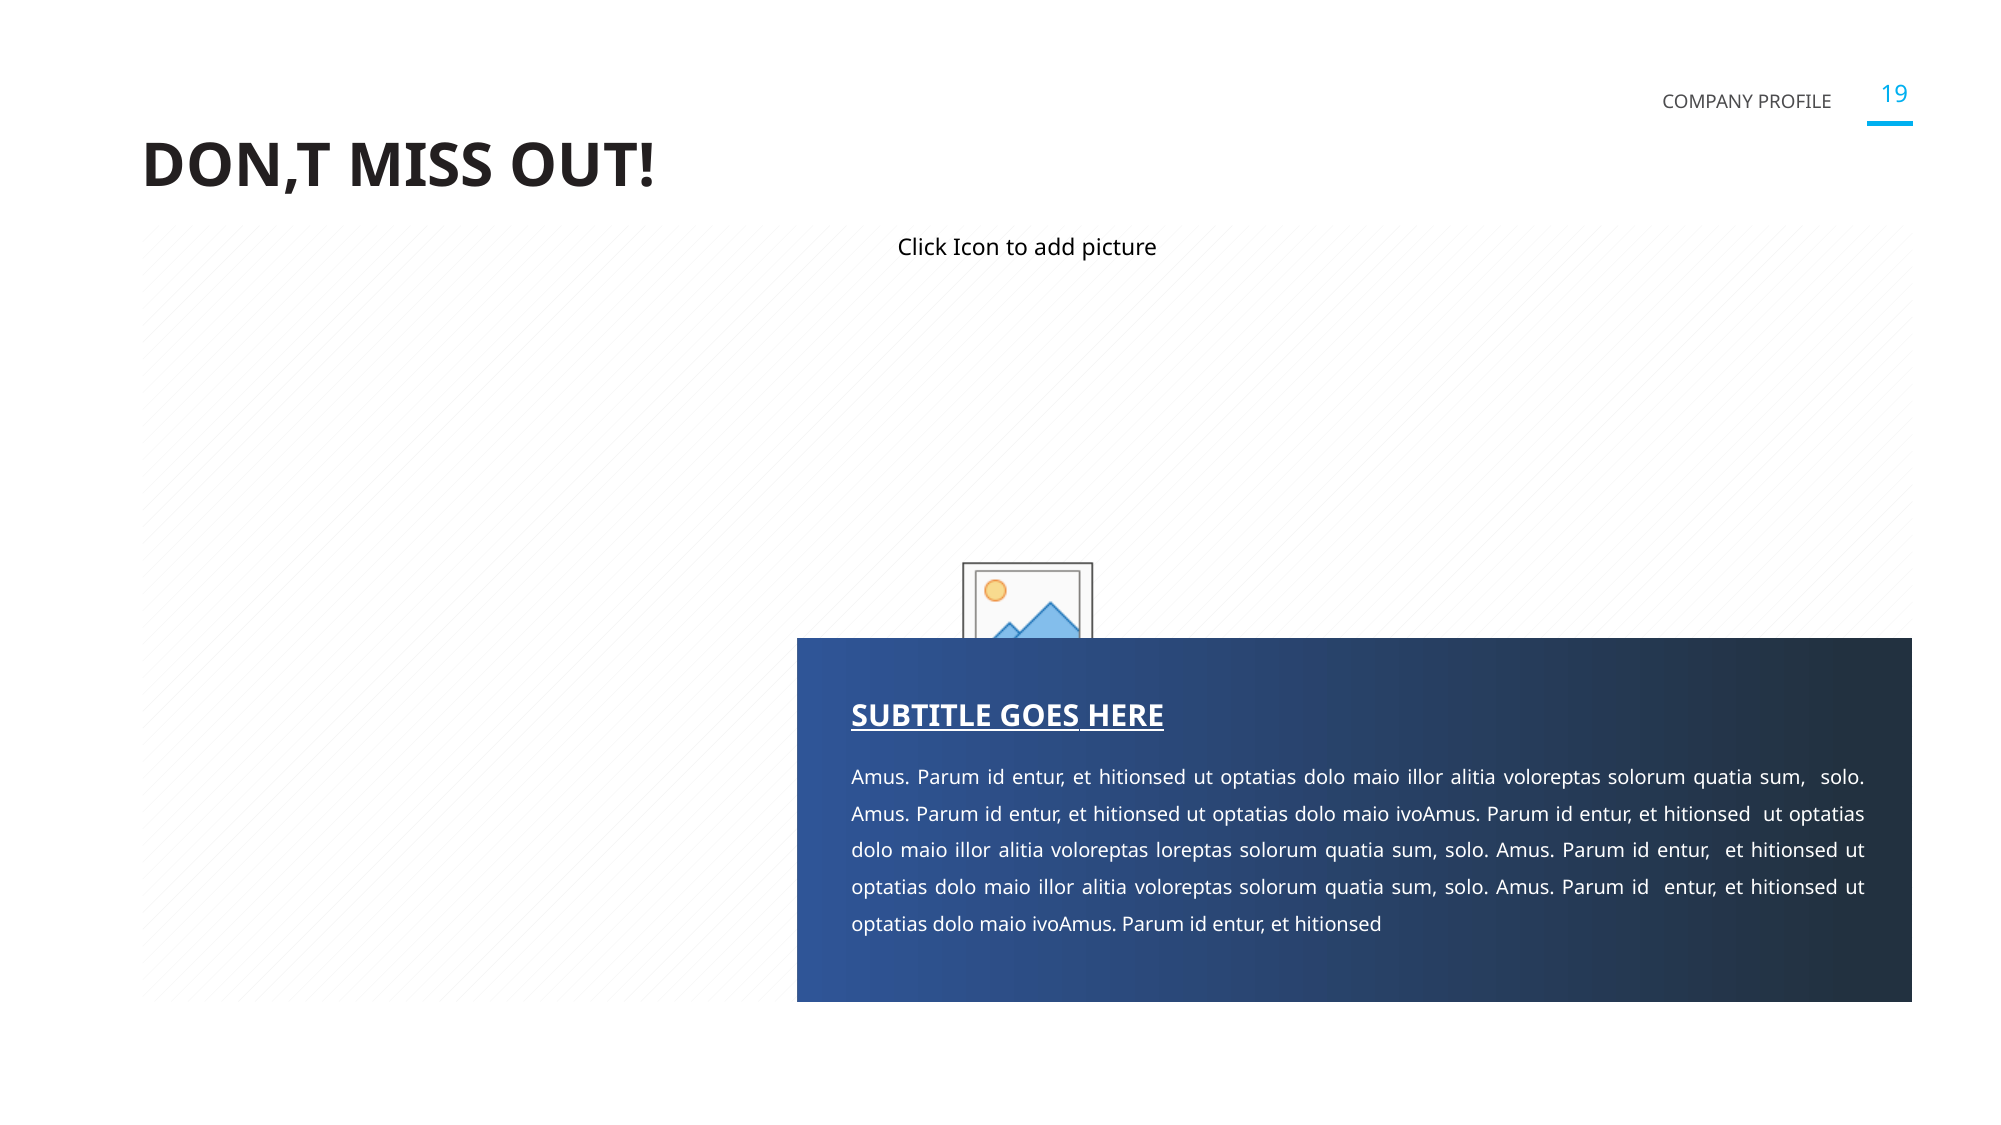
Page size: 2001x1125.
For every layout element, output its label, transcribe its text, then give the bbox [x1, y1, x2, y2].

picture [142, 225, 1913, 1002]
text_box DON,T MISS OUT! [138, 122, 961, 199]
